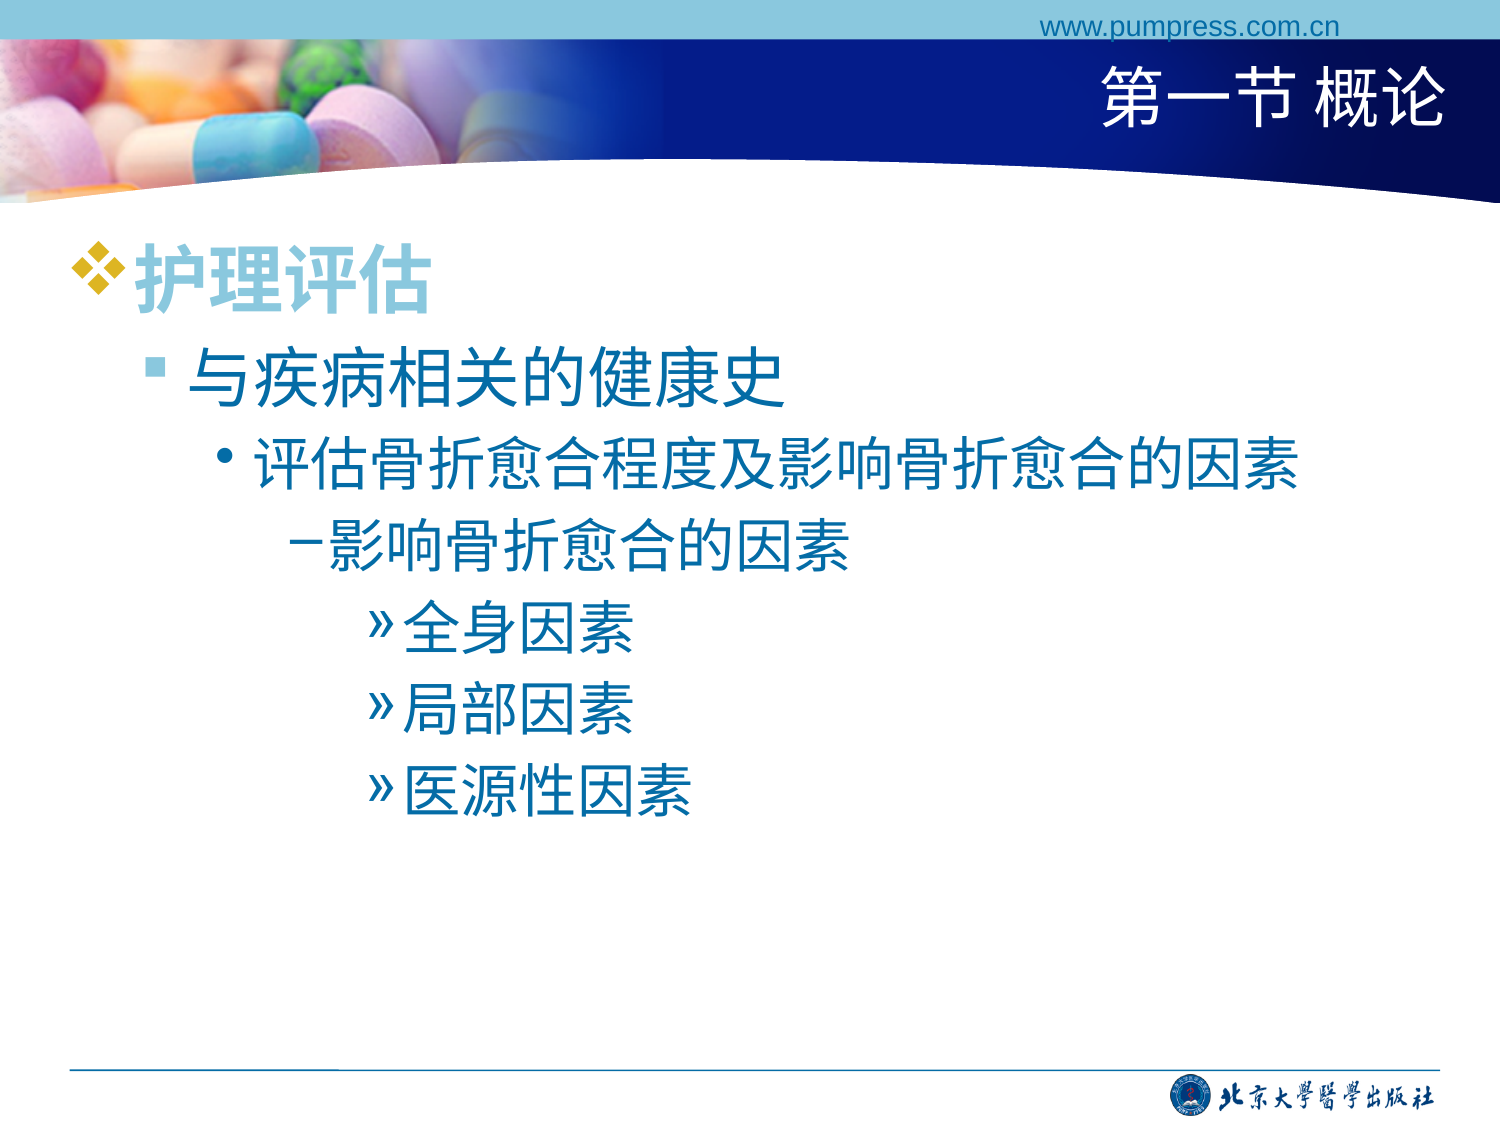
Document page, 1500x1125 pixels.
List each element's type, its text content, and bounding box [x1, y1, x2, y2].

list 护理评估 与疾病相关的健康史 评估骨折愈合程度及影响骨折愈合的因素 影响骨折愈合的因素 全身因素 局部因素 医源性因素 [49, 224, 1463, 1026]
picture [0, 40, 1500, 203]
picture [1170, 1074, 1436, 1118]
title 第一节 概论 [137, 49, 1463, 143]
slide_number www.pumpress.com.cn [1025, 0, 1463, 38]
